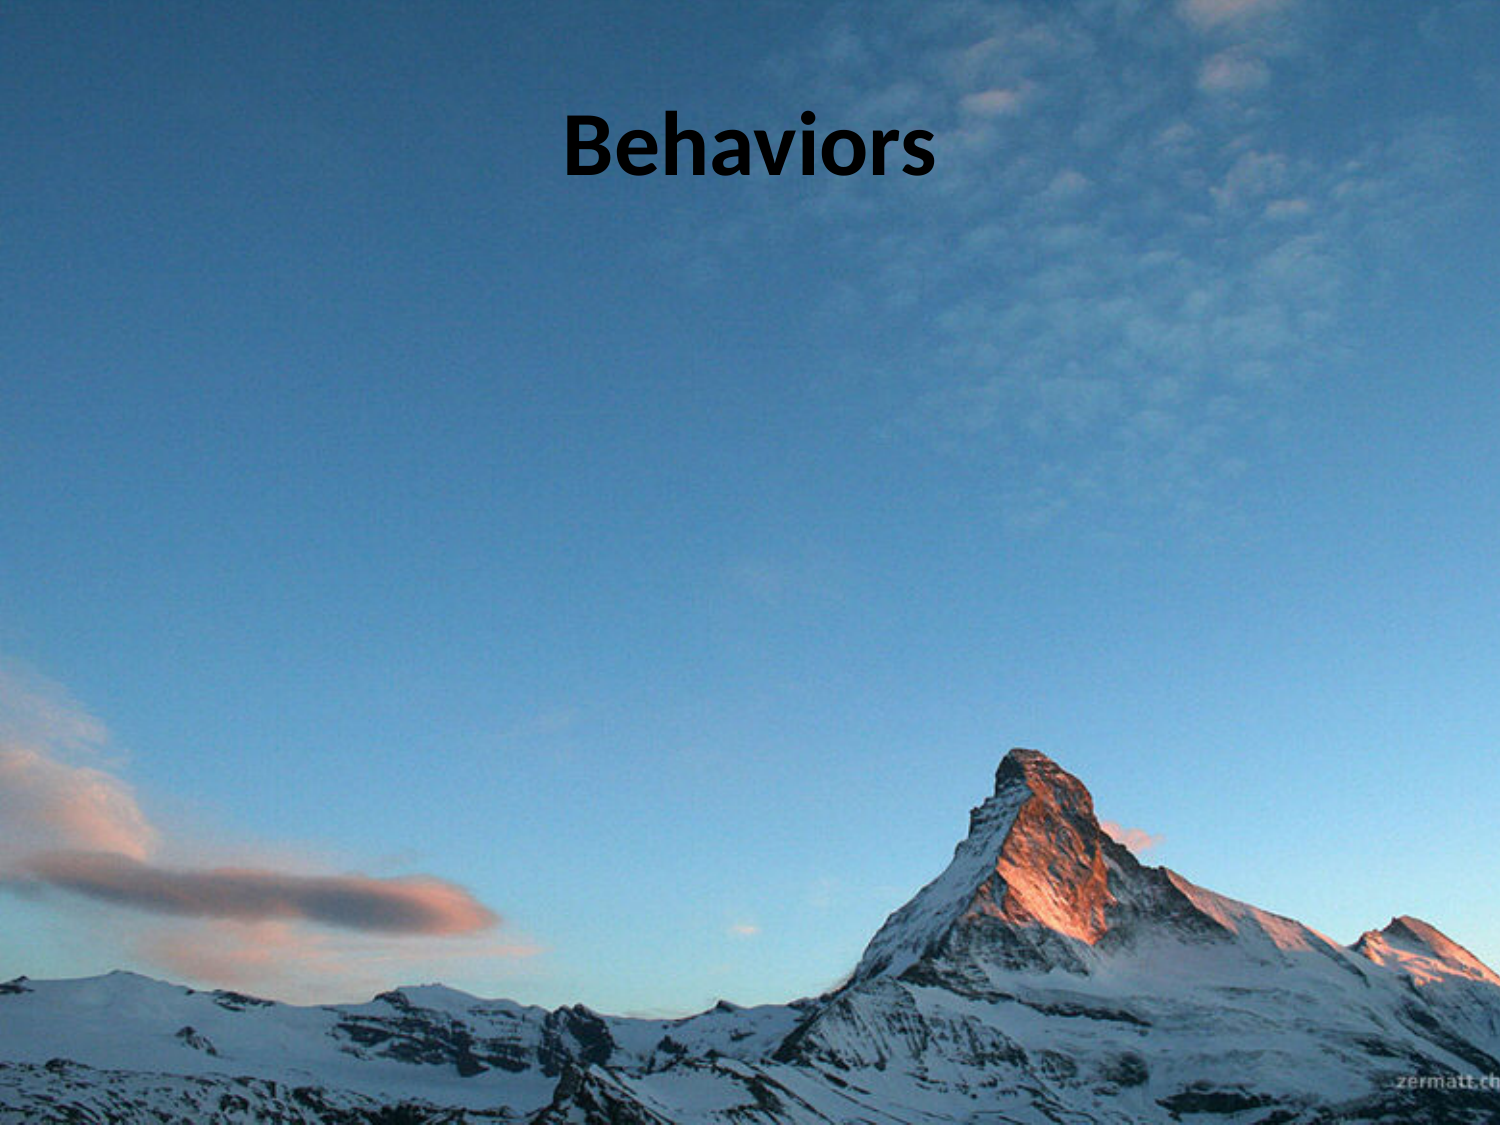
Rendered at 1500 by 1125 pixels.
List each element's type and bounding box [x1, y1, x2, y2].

list [0, 0, 1500, 1125]
